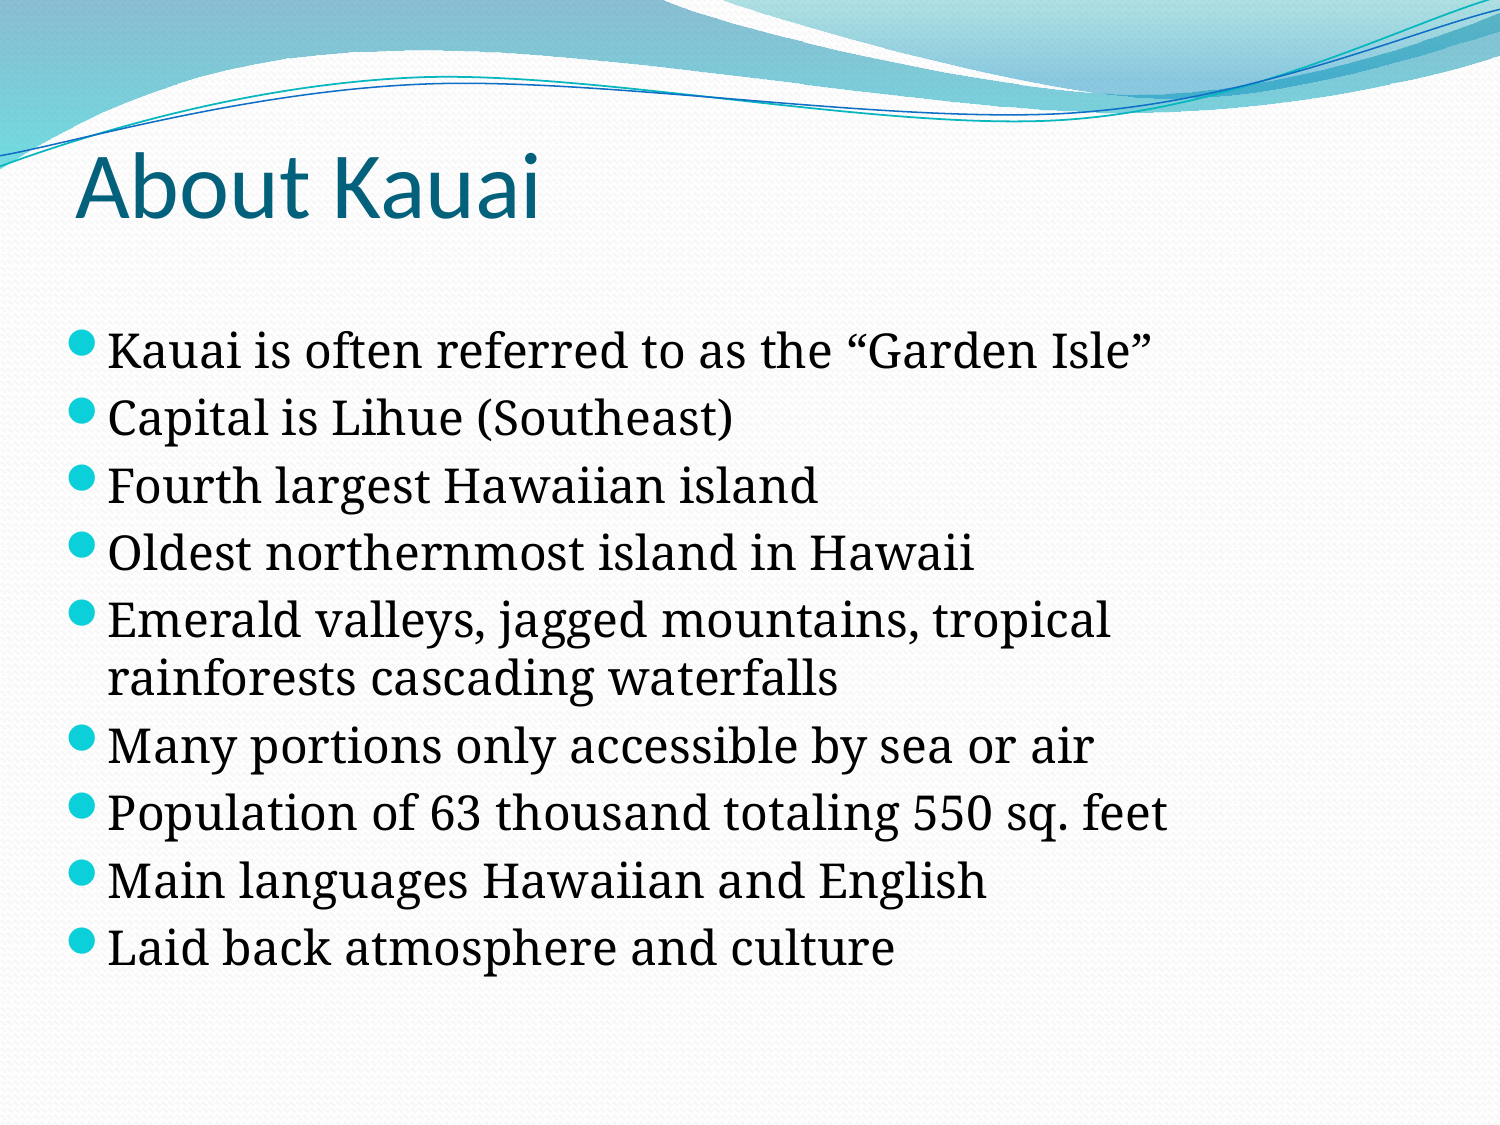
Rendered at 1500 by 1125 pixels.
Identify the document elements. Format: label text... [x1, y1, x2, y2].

title About Kauai [75, 115, 1425, 238]
list Kauai is often referred to as the “Garden Isle” Capital is Lihue (Southeast) Fourth largest Hawaiian island Oldest northernmost island in Hawaii Emerald valleys, jagged mountains, tropical rainforests cascading waterfalls Many portions only accessible by sea or air Population of 63 thousand totaling 550 sq. feet Main languages Hawaiian and English Laid back atmosphere and culture [50, 312, 1363, 988]
